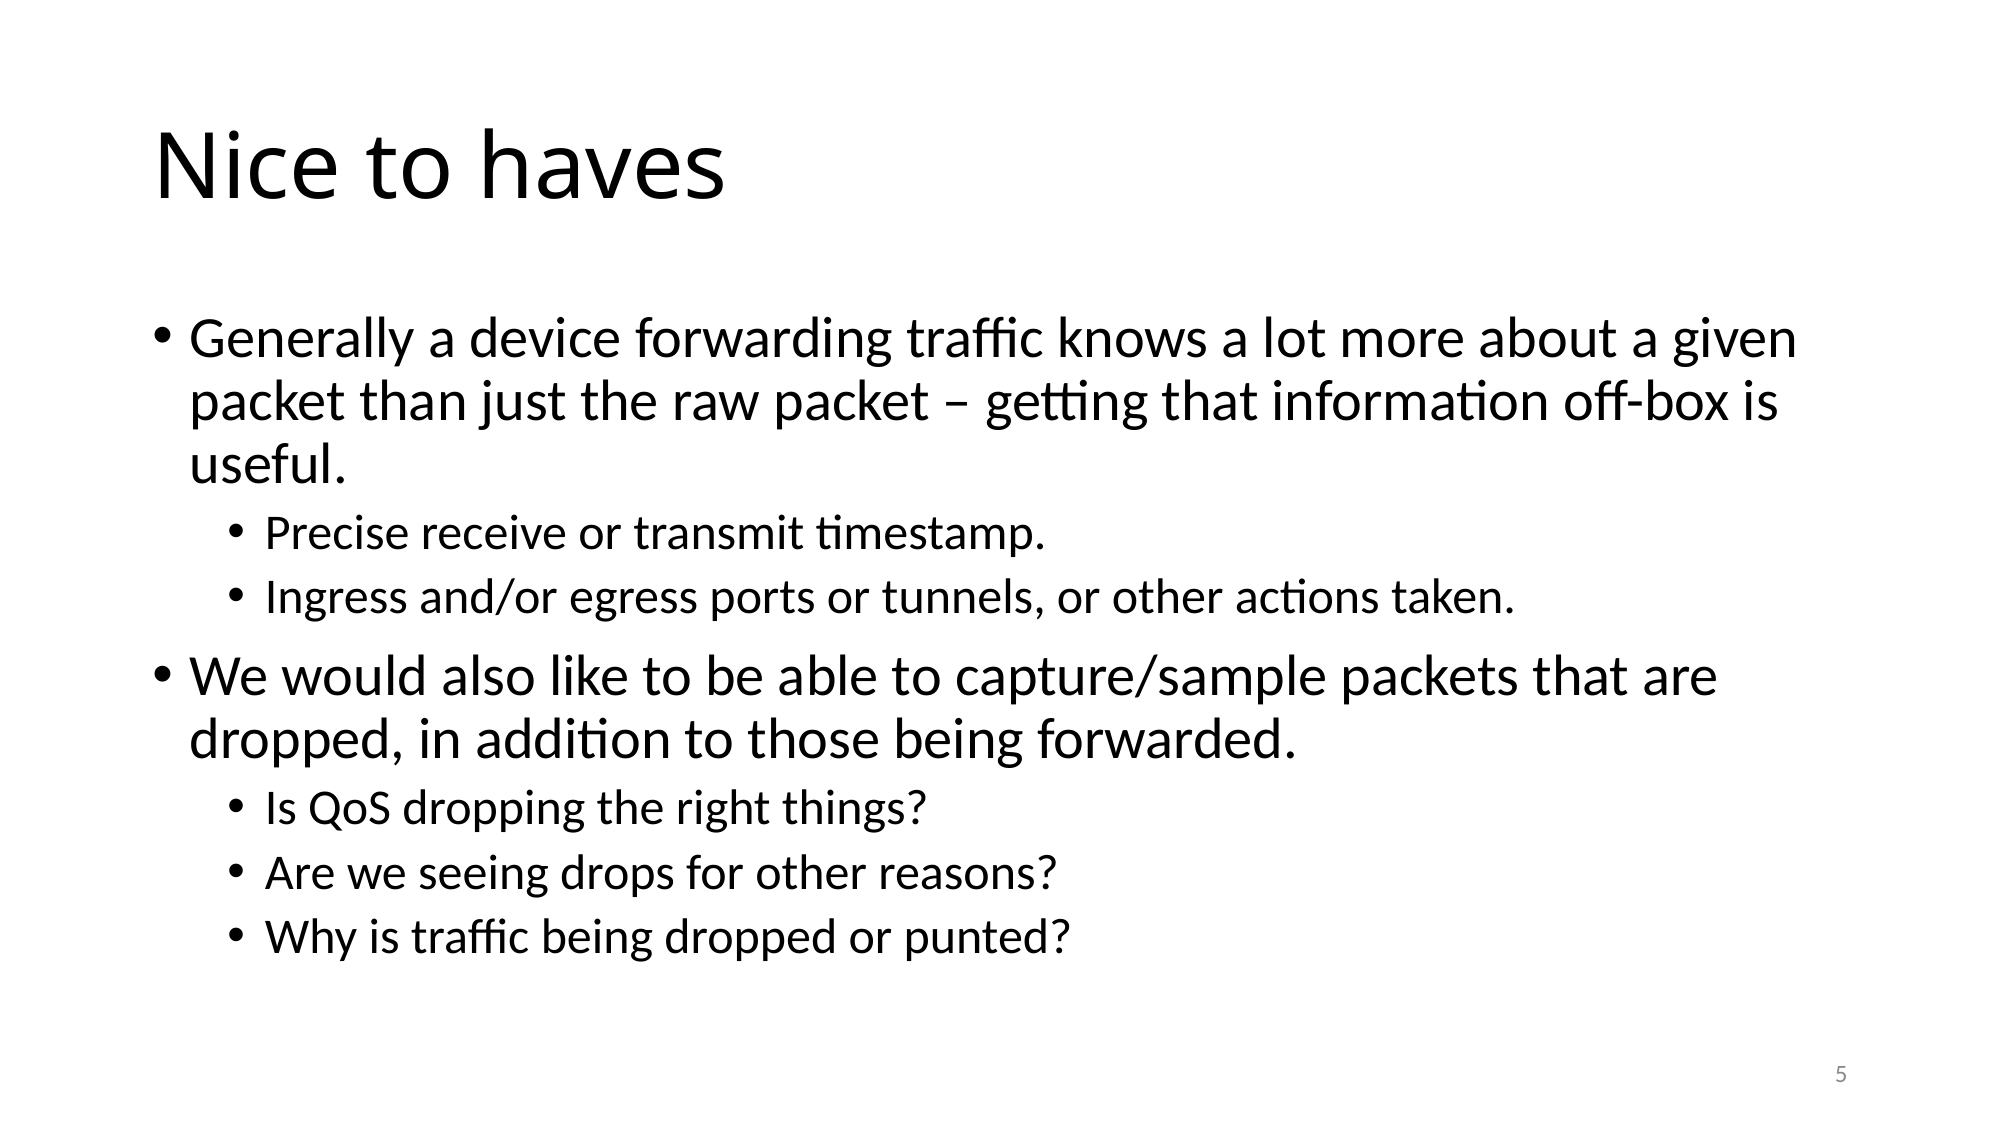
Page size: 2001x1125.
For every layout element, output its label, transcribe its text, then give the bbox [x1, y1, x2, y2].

slide_number 5 [1412, 1042, 1863, 1103]
title Nice to haves [137, 59, 1863, 278]
list Generally a device forwarding traffic knows a lot more about a given packet than just the raw packet – getting that information off-box is useful. Precise receive or transmit timestamp. Ingress and/or egress ports or tunnels, or other actions taken. We would also like to be able to capture/sample packets that are dropped, in addition to those being forwarded. Is QoS dropping the right things? Are we seeing drops for other reasons? Why is traffic being dropped or punted? [137, 299, 1863, 1014]
